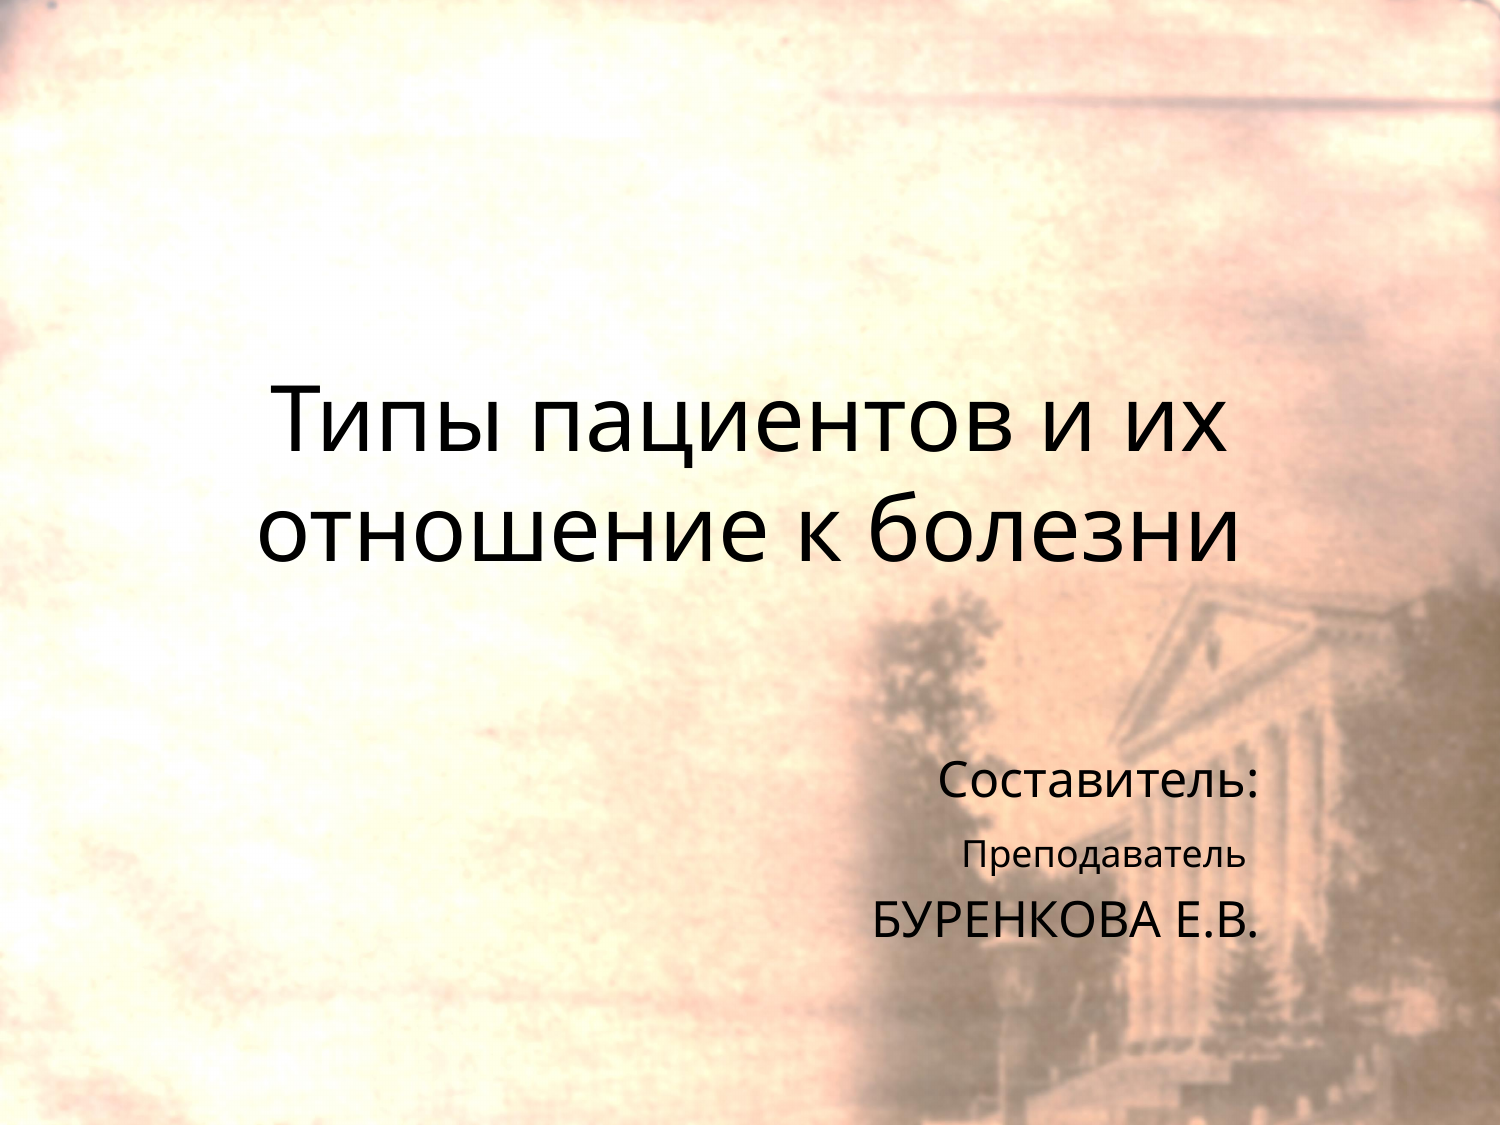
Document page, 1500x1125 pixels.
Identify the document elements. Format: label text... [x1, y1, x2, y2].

title Типы пациентов и их отношение к болезни [112, 349, 1388, 591]
picture [0, 0, 1500, 1125]
subtitle Составитель: Преподаватель БУРЕНКОВА Е.В. [225, 739, 1275, 1071]
